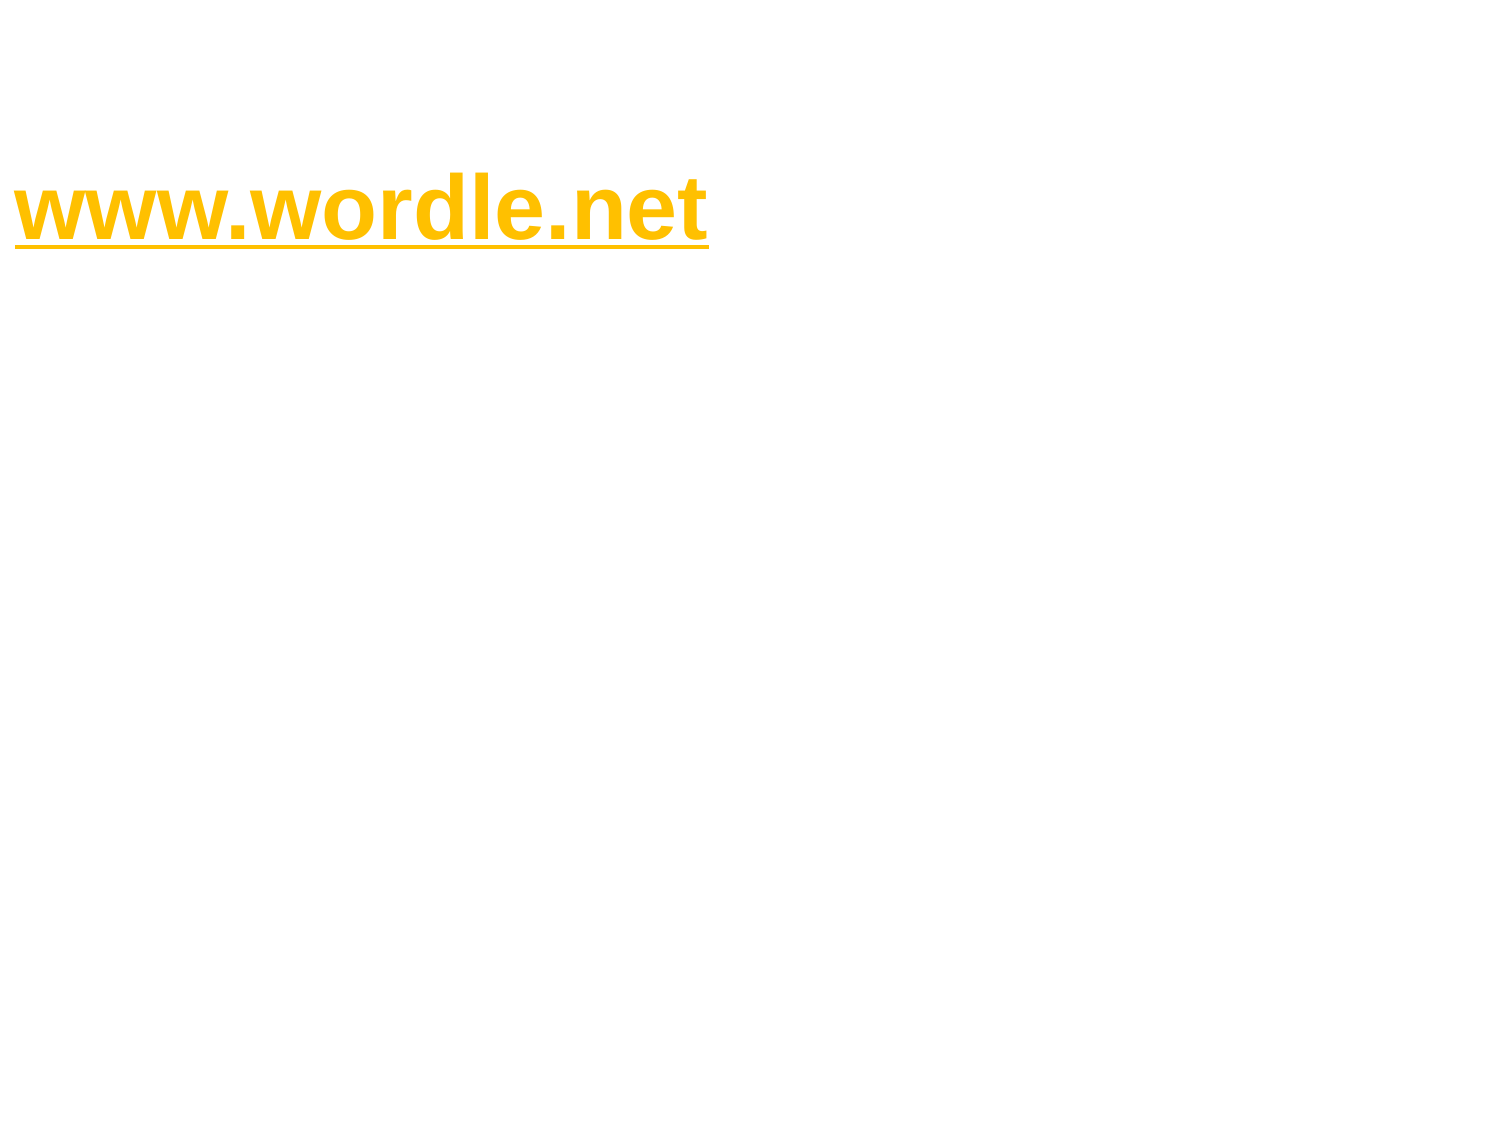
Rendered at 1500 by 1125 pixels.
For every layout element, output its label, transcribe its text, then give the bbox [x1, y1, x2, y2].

text_box www.wordle.net [0, 140, 727, 266]
